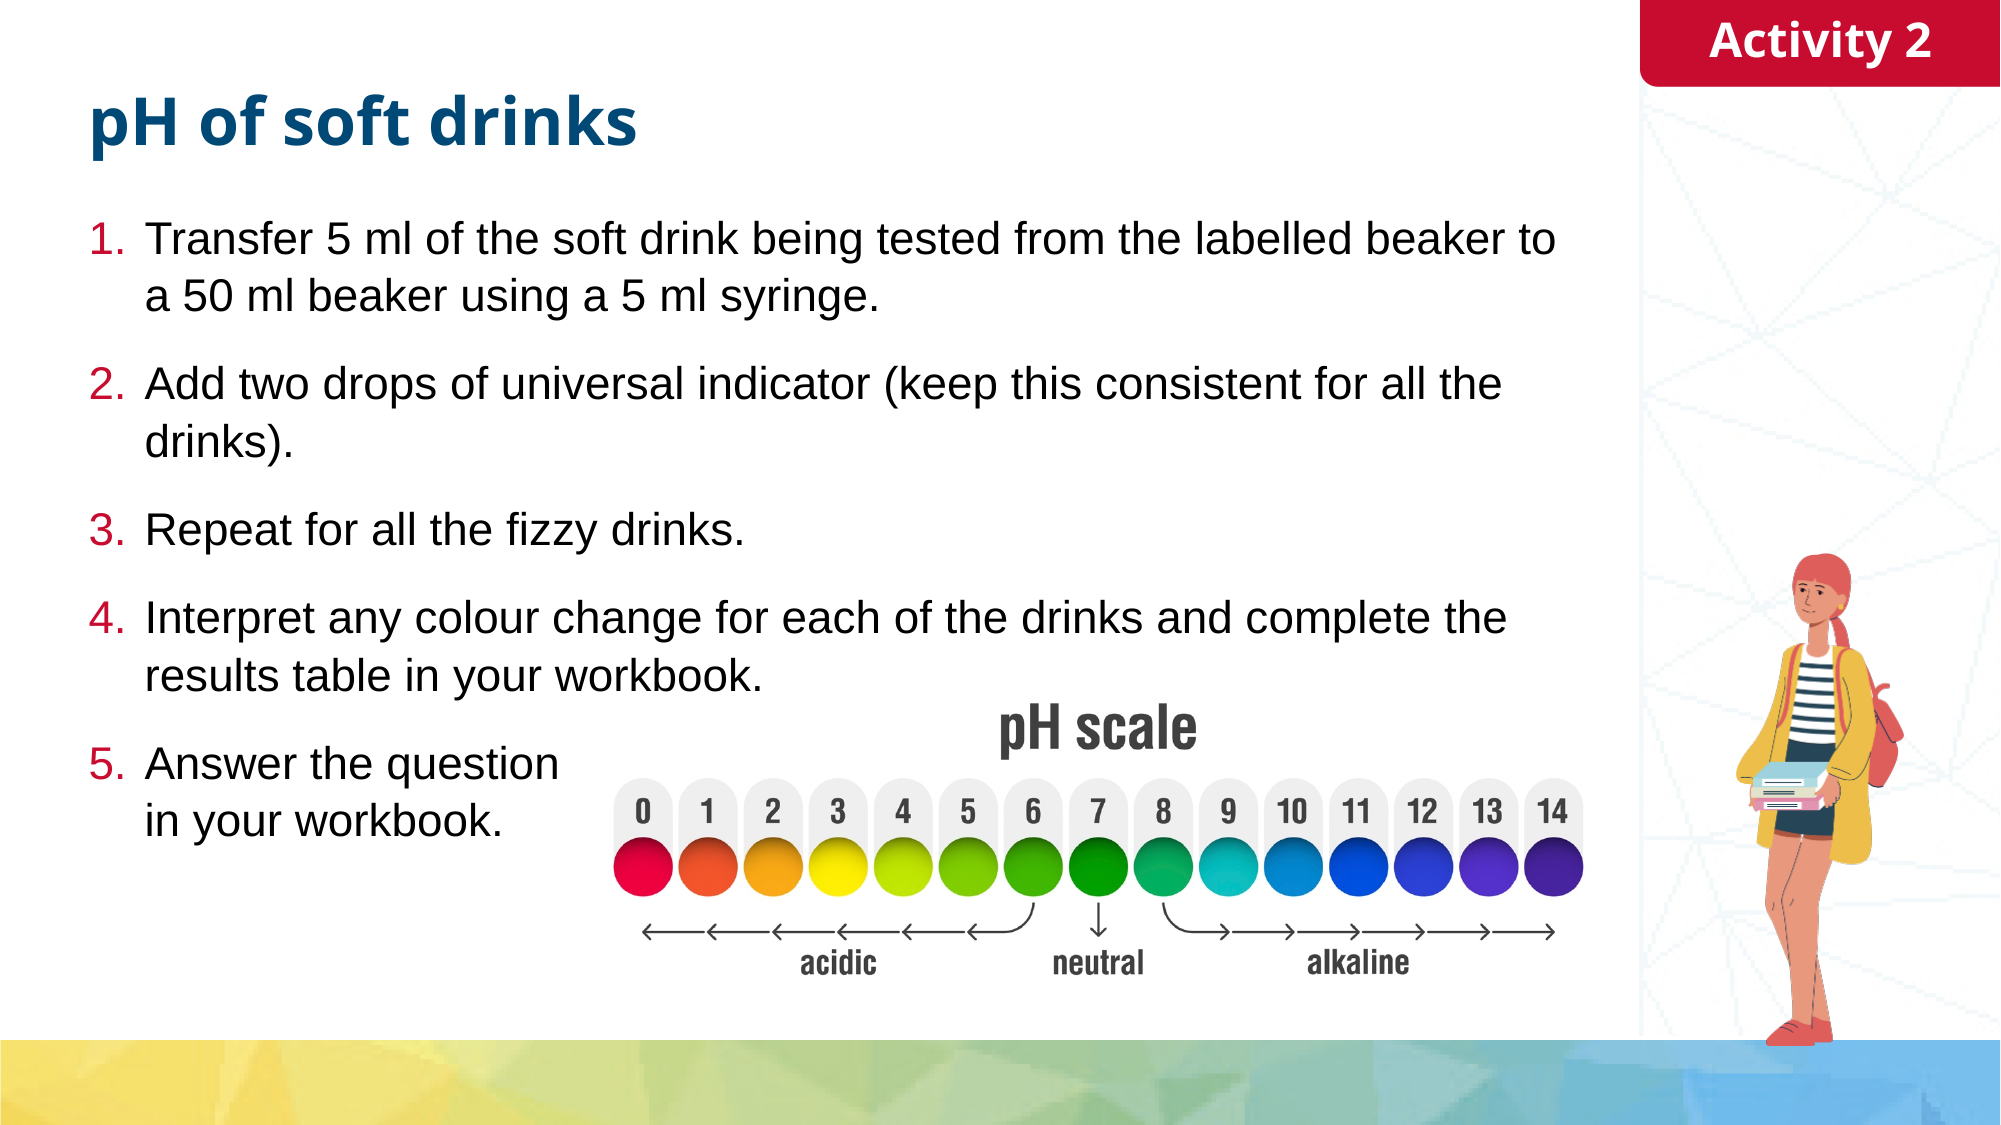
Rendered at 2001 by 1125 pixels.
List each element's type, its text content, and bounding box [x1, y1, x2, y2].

list Transfer 5 ml of the soft drink being tested from the labelled beaker to a 50 ml beaker using a 5 ml syringe. Add two drops of universal indicator (keep this consistent for all the drinks). Repeat for all the fizzy drinks. Interpret any colour change for each of the drinks and complete the results table in your workbook. Answer the question in your workbook. [88, 206, 1565, 951]
picture [597, 693, 1602, 997]
title pH of soft drinks [88, 88, 1565, 161]
picture [0, 0, 2001, 1125]
